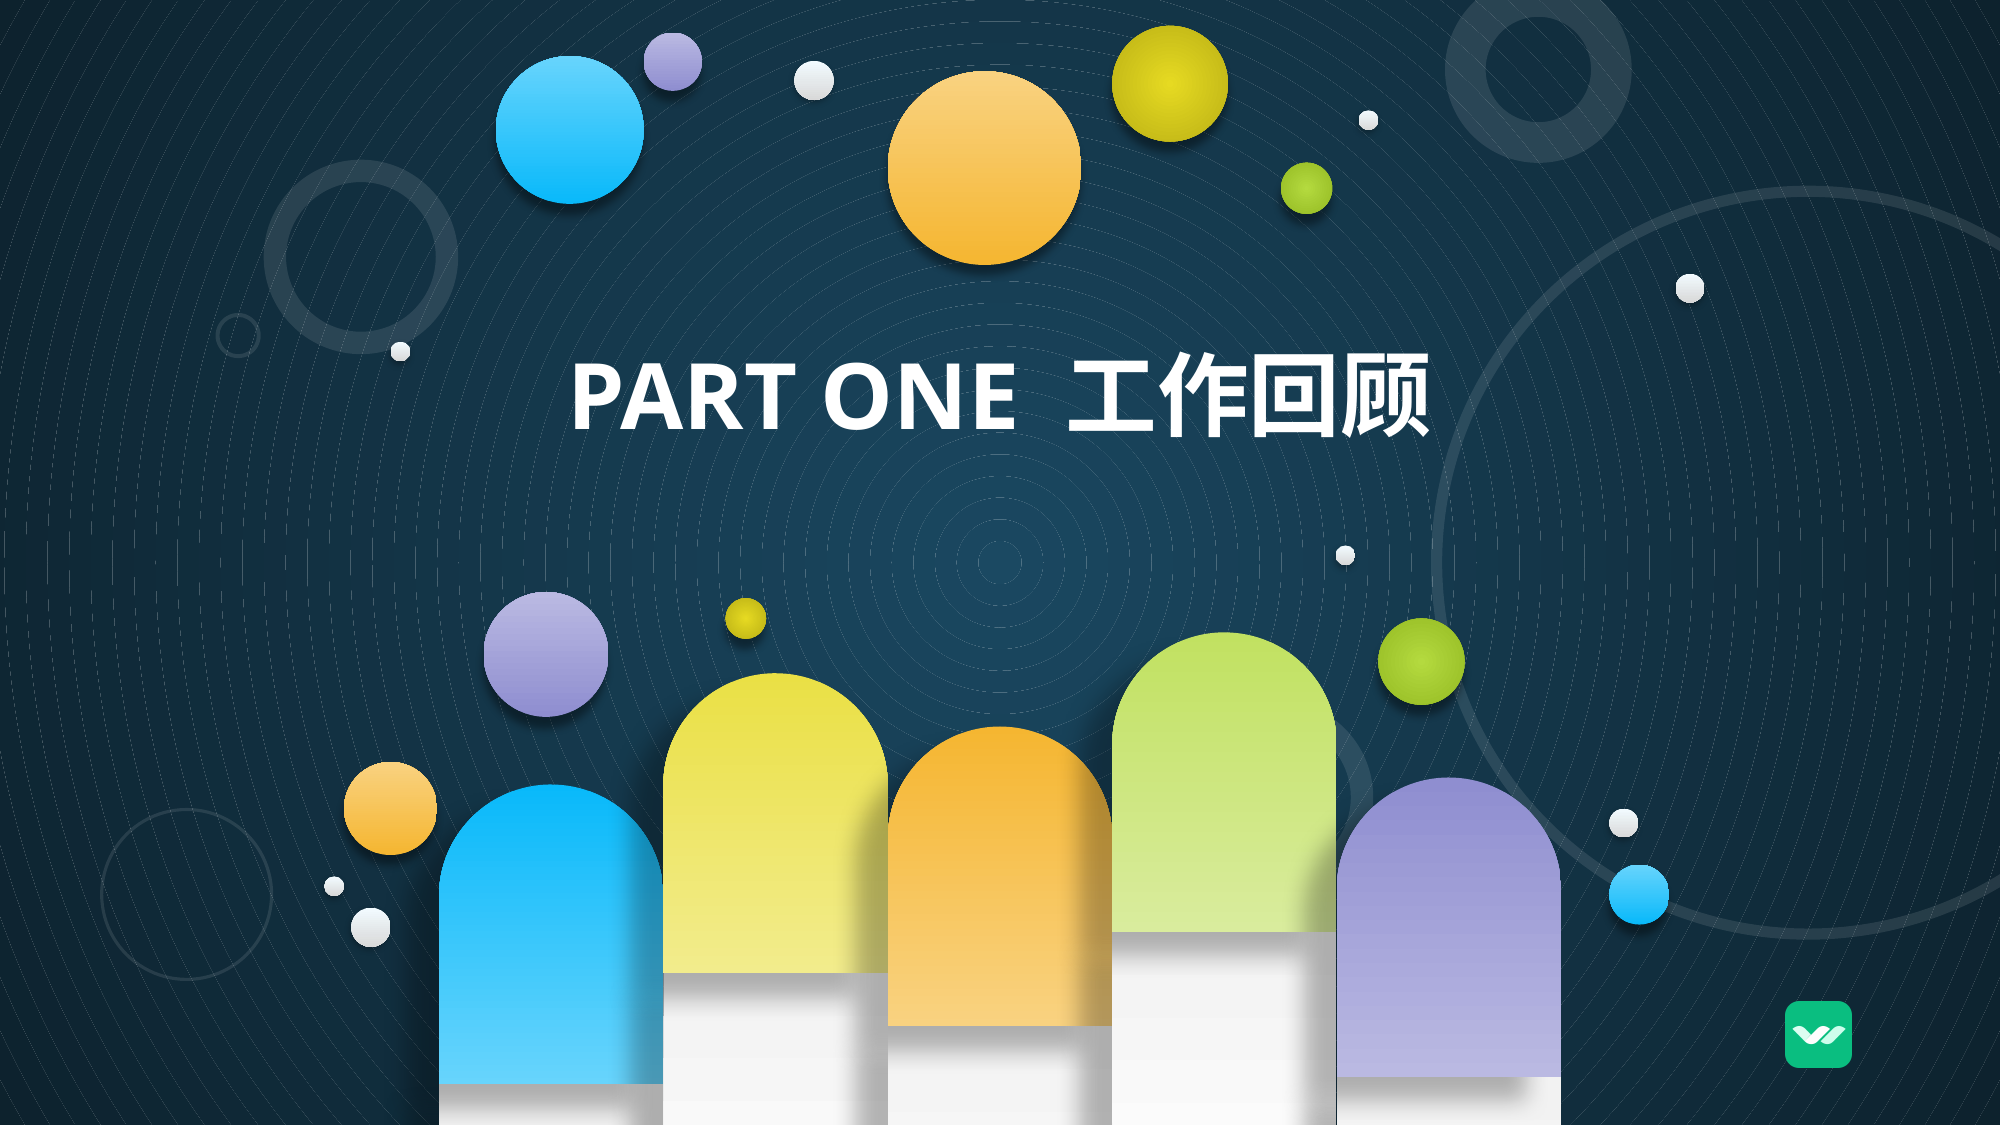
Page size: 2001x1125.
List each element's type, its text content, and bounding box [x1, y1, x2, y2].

text_box [389, 340, 412, 363]
text_box [1377, 617, 1466, 706]
text_box [1608, 807, 1640, 839]
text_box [663, 673, 888, 1125]
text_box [1112, 632, 1337, 1125]
text_box [323, 875, 346, 898]
picture [1785, 1001, 1852, 1068]
text_box [343, 761, 438, 857]
text_box [1674, 272, 1706, 304]
text_box PART ONE 工作回顾 [552, 330, 1448, 456]
text_box [886, 70, 1083, 267]
text_box [482, 590, 610, 718]
text_box [1608, 863, 1671, 926]
text_box [1357, 109, 1380, 132]
text_box [1279, 161, 1334, 215]
text_box [1334, 544, 1357, 567]
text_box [1336, 777, 1562, 1125]
text_box [350, 906, 392, 948]
text_box [494, 55, 645, 205]
text_box [1111, 24, 1229, 143]
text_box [887, 726, 1112, 1125]
text_box [793, 59, 835, 102]
text_box [724, 597, 768, 640]
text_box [438, 784, 663, 1125]
text_box [642, 31, 703, 92]
